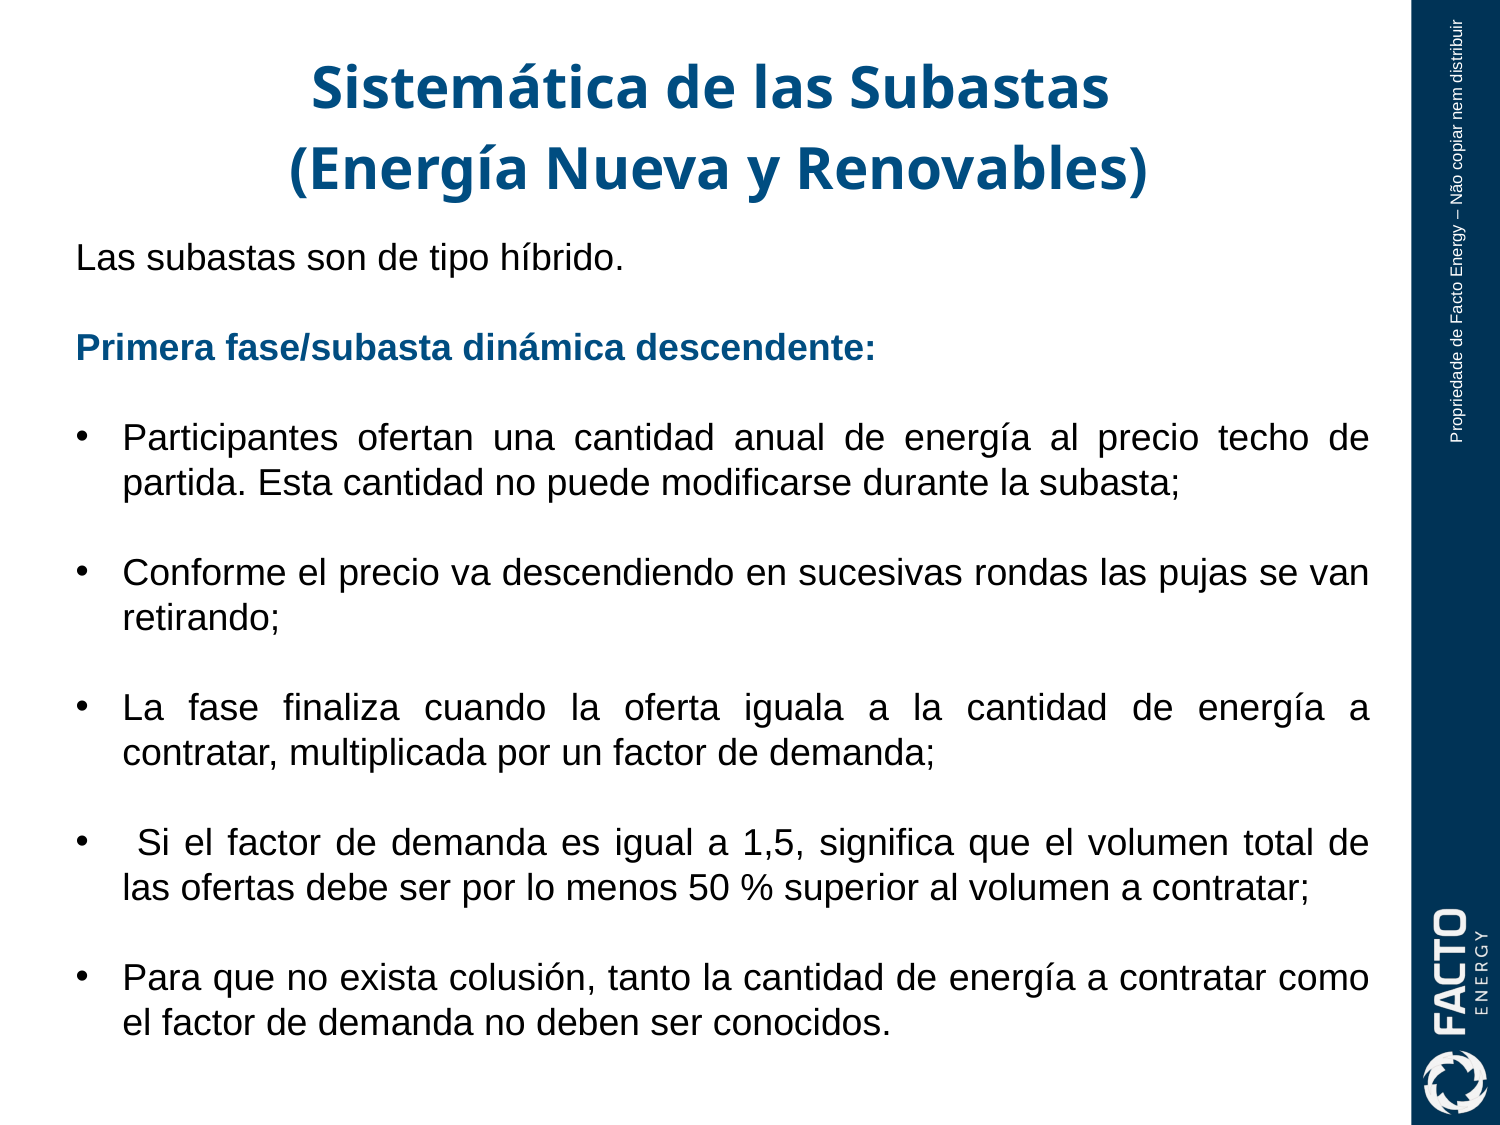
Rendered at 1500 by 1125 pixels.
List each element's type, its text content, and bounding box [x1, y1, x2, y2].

text_box Sistemática de las Subastas (Energía Nueva y Renovables) [52, 42, 1385, 210]
text_box Las subastas son de tipo híbrido. Primera fase/subasta dinámica descendente: Participantes ofertan una cantidad anual de energía al precio techo de partida. Esta cantidad no puede modificarse durante la subasta; Conforme el precio va descendiendo en sucesivas rondas las pujas se van retirando; La fase finaliza cuando la oferta iguala a la cantidad de energía a contratar, multiplicada por un factor de demanda; Si el factor de demanda es igual a 1,5, significa que el volumen total de las ofertas debe ser por lo menos 50 % superior al volumen a contratar; Para que no exista colusión, tanto la cantidad de energía a contratar como el factor de demanda no deben ser conocidos. [60, 180, 1385, 1125]
text_box [1411, 0, 1500, 974]
picture [1349, 906, 1500, 1118]
text_box [1411, 1055, 1500, 1125]
text_box Propriedade de Facto Energy – Não copiar nem distribuir [1437, 4, 1473, 458]
